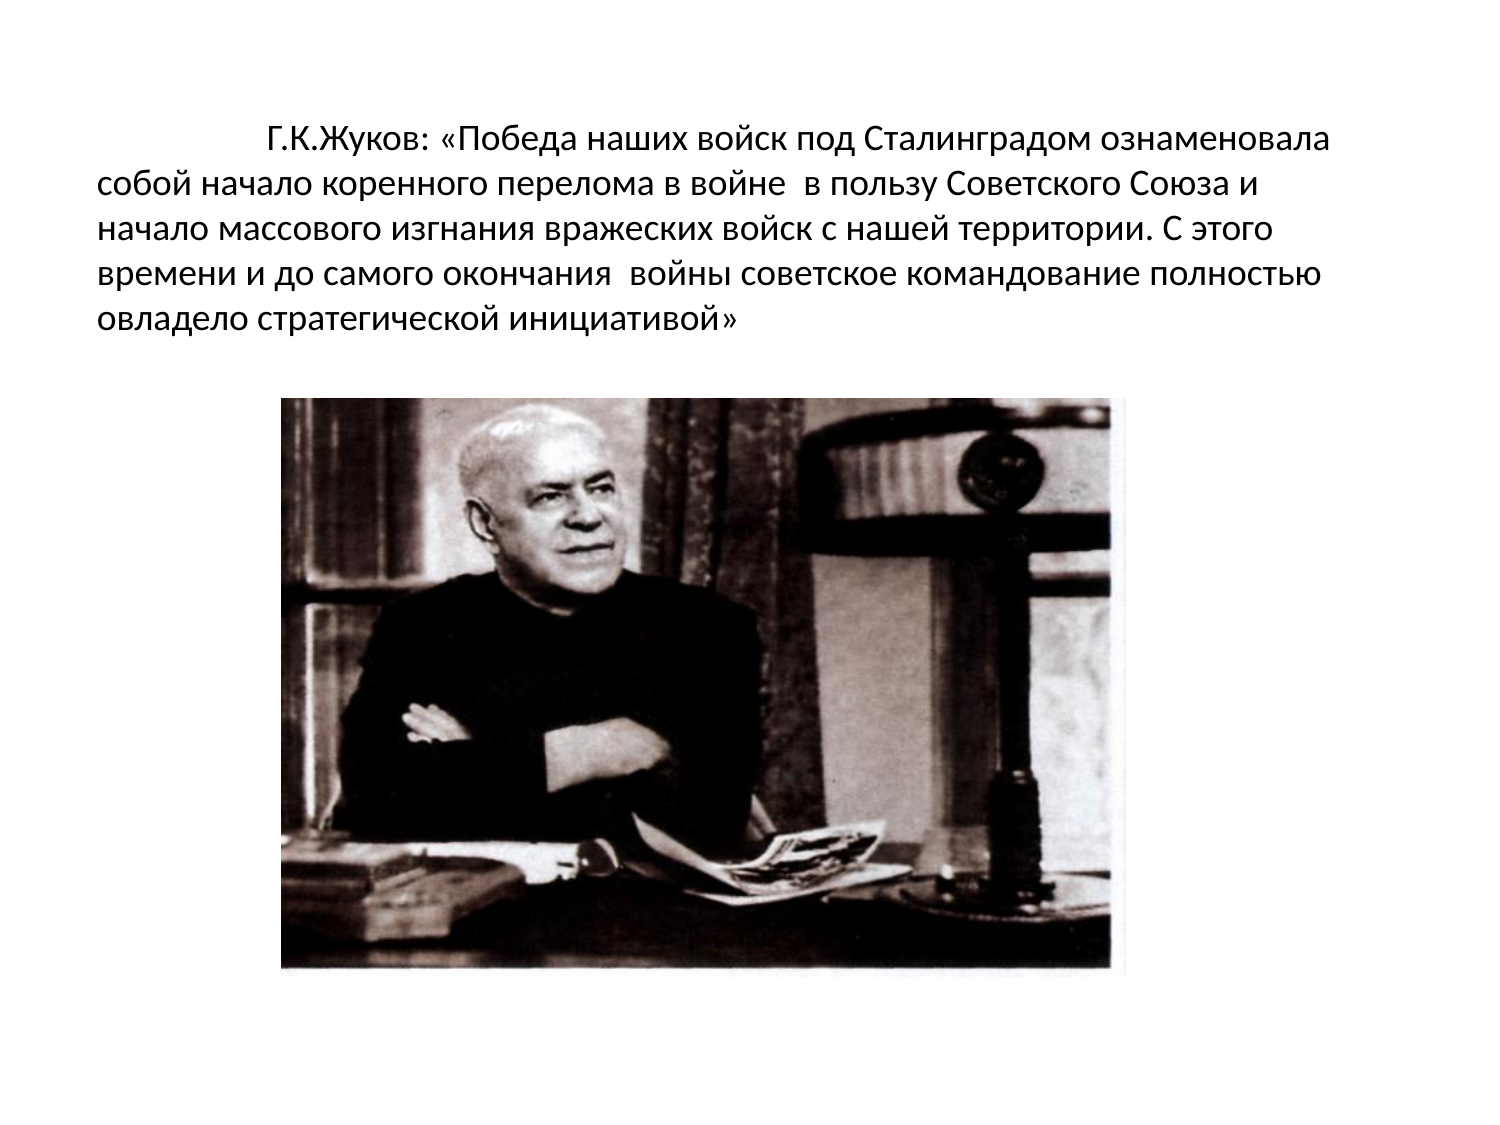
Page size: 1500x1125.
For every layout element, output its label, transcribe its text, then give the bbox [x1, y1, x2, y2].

text_box Г.К.Жуков: «Победа наших войск под Сталинградом ознаменовала собой начало коренного перелома в войне в пользу Советского Союза и начало массового изгнания вражеских войск с нашей территории. С этого времени и до самого окончания войны советское командование полностью овладело стратегической инициативой» [82, 105, 1348, 346]
picture [280, 398, 1126, 977]
